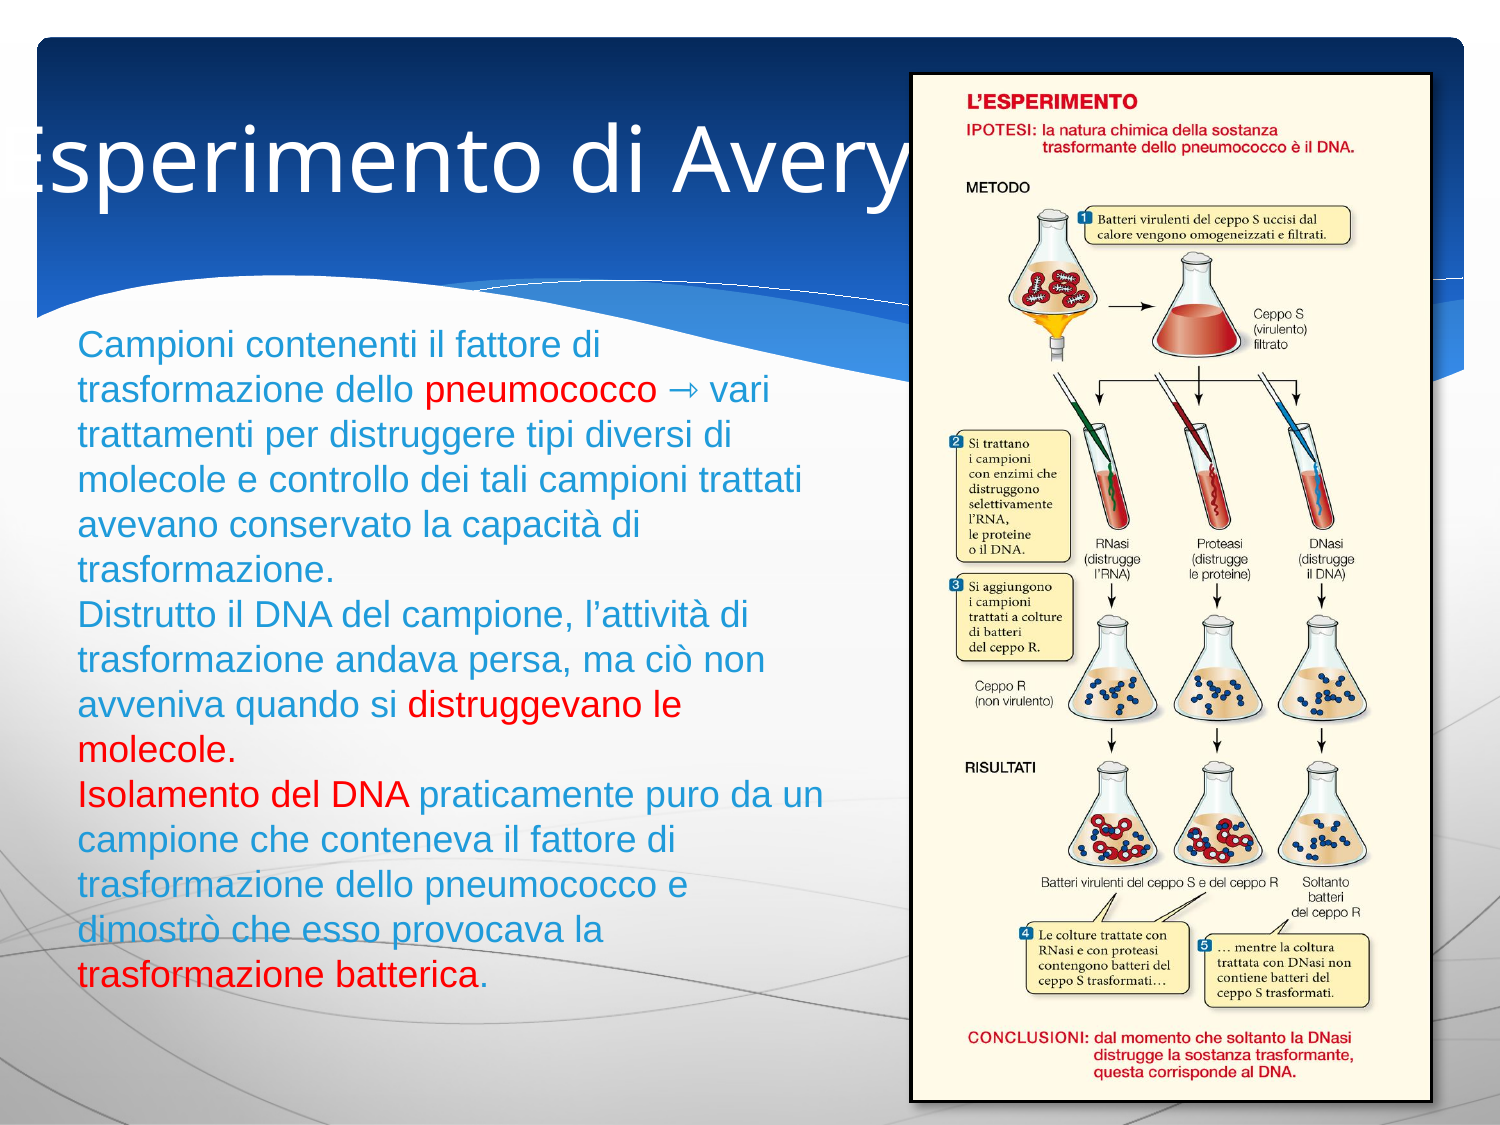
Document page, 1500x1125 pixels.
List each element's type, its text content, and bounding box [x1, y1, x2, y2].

picture [912, 74, 1431, 1101]
title Esperimento di Avery [0, 75, 908, 238]
text_box Campioni contenenti il fattore di trasformazione dello pneumococco ⇾ vari trattamenti per distruggere tipi diversi di molecole e controllo dei tali campioni trattati avevano conservato la capacità di trasformazione. Distrutto il DNA del campione, l’attività di trasformazione andava persa, ma ciò non avveniva quando si distruggevano le molecole. Isolamento del DNA praticamente puro da un campione che conteneva il fattore di trasformazione dello pneumococco e dimostrò che esso provocava la trasformazione batterica. [62, 312, 850, 1003]
